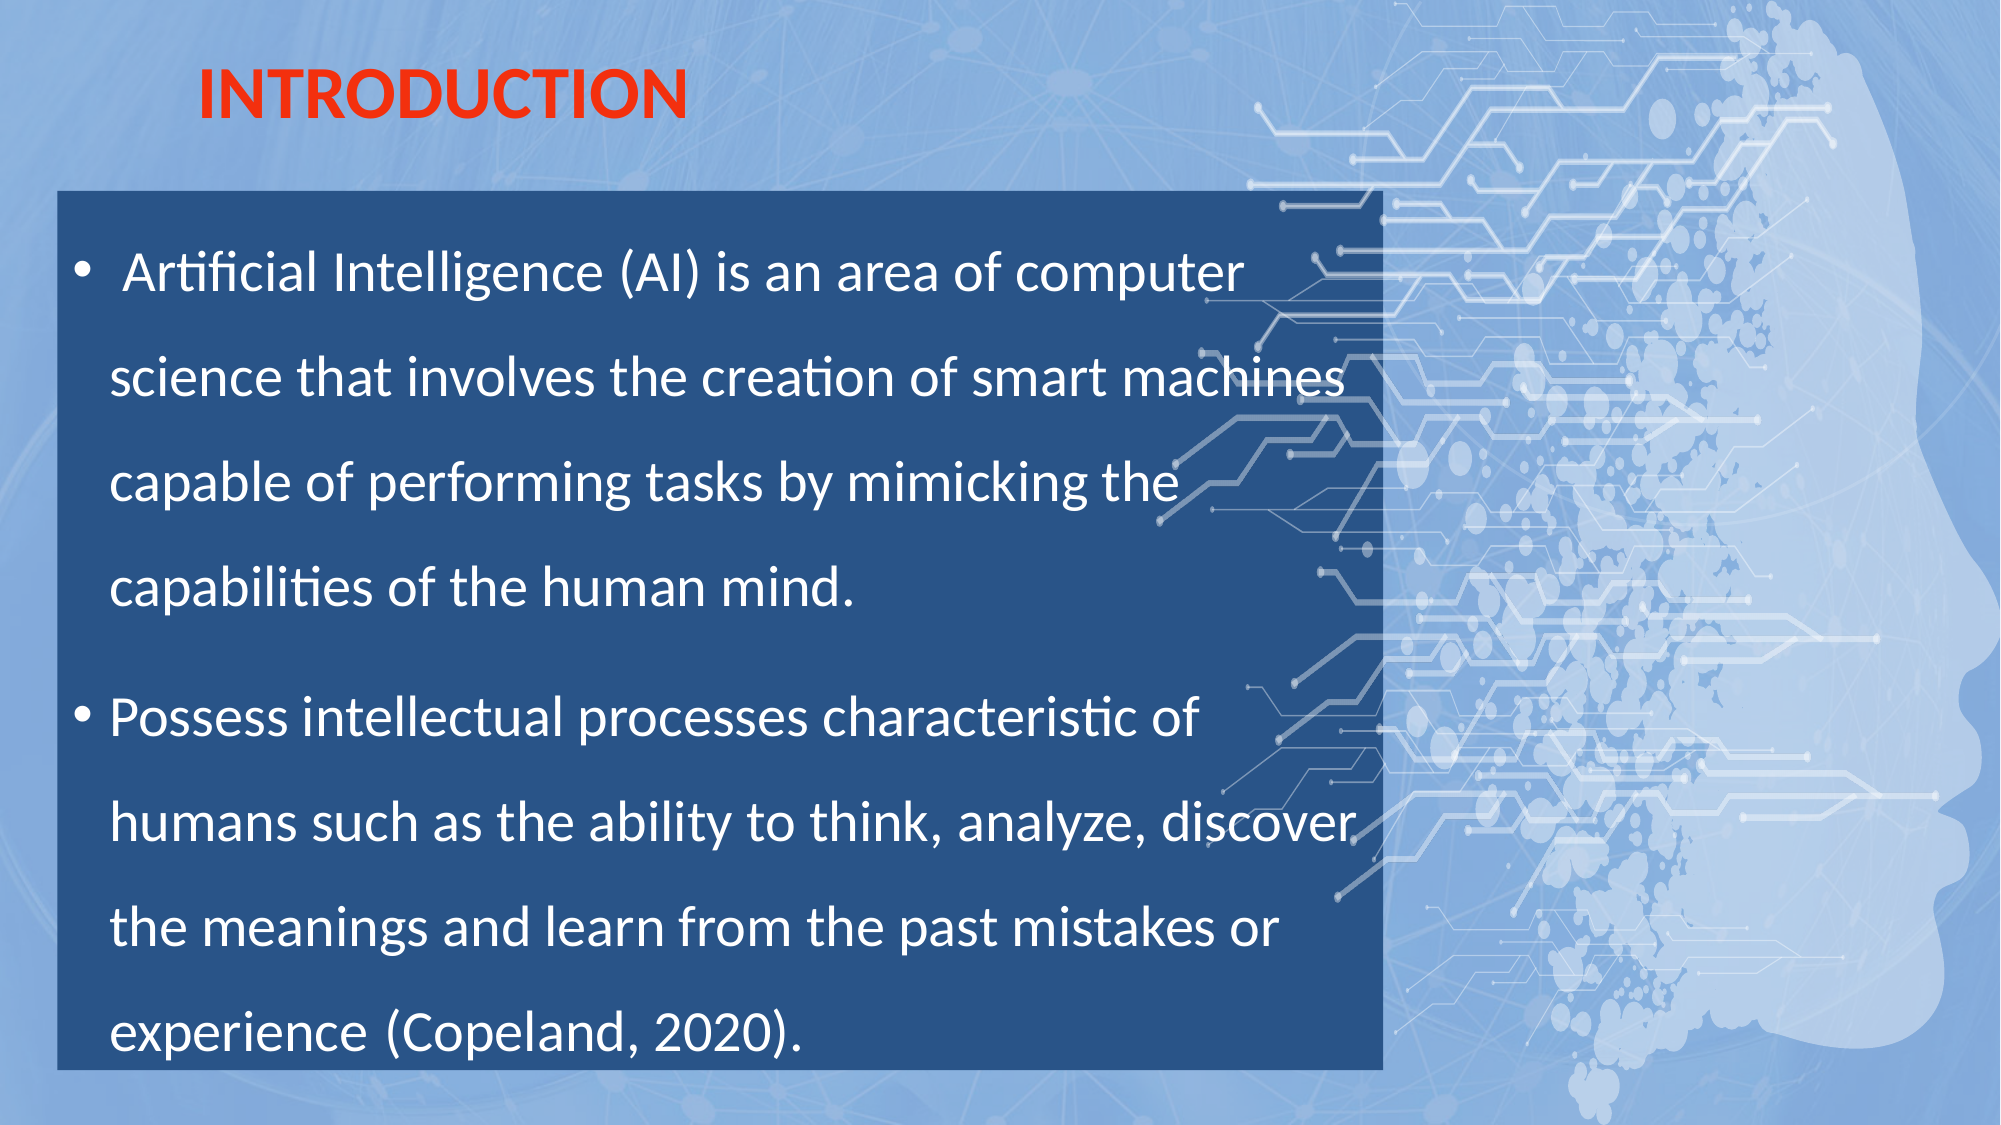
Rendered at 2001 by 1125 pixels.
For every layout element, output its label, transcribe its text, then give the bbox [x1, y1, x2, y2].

text_box Artificial Intelligence (AI) is an area of computer science that involves the creation of smart machines capable of performing tasks by mimicking the capabilities of the human mind. Possess intellectual processes characteristic of humans such as the ability to think, analyze, discover the meanings and learn from the past mistakes or experience (Copeland, 2020). [57, 190, 1154, 1071]
text_box INTRODUCTION [183, 36, 840, 142]
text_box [1154, 0, 2000, 1125]
